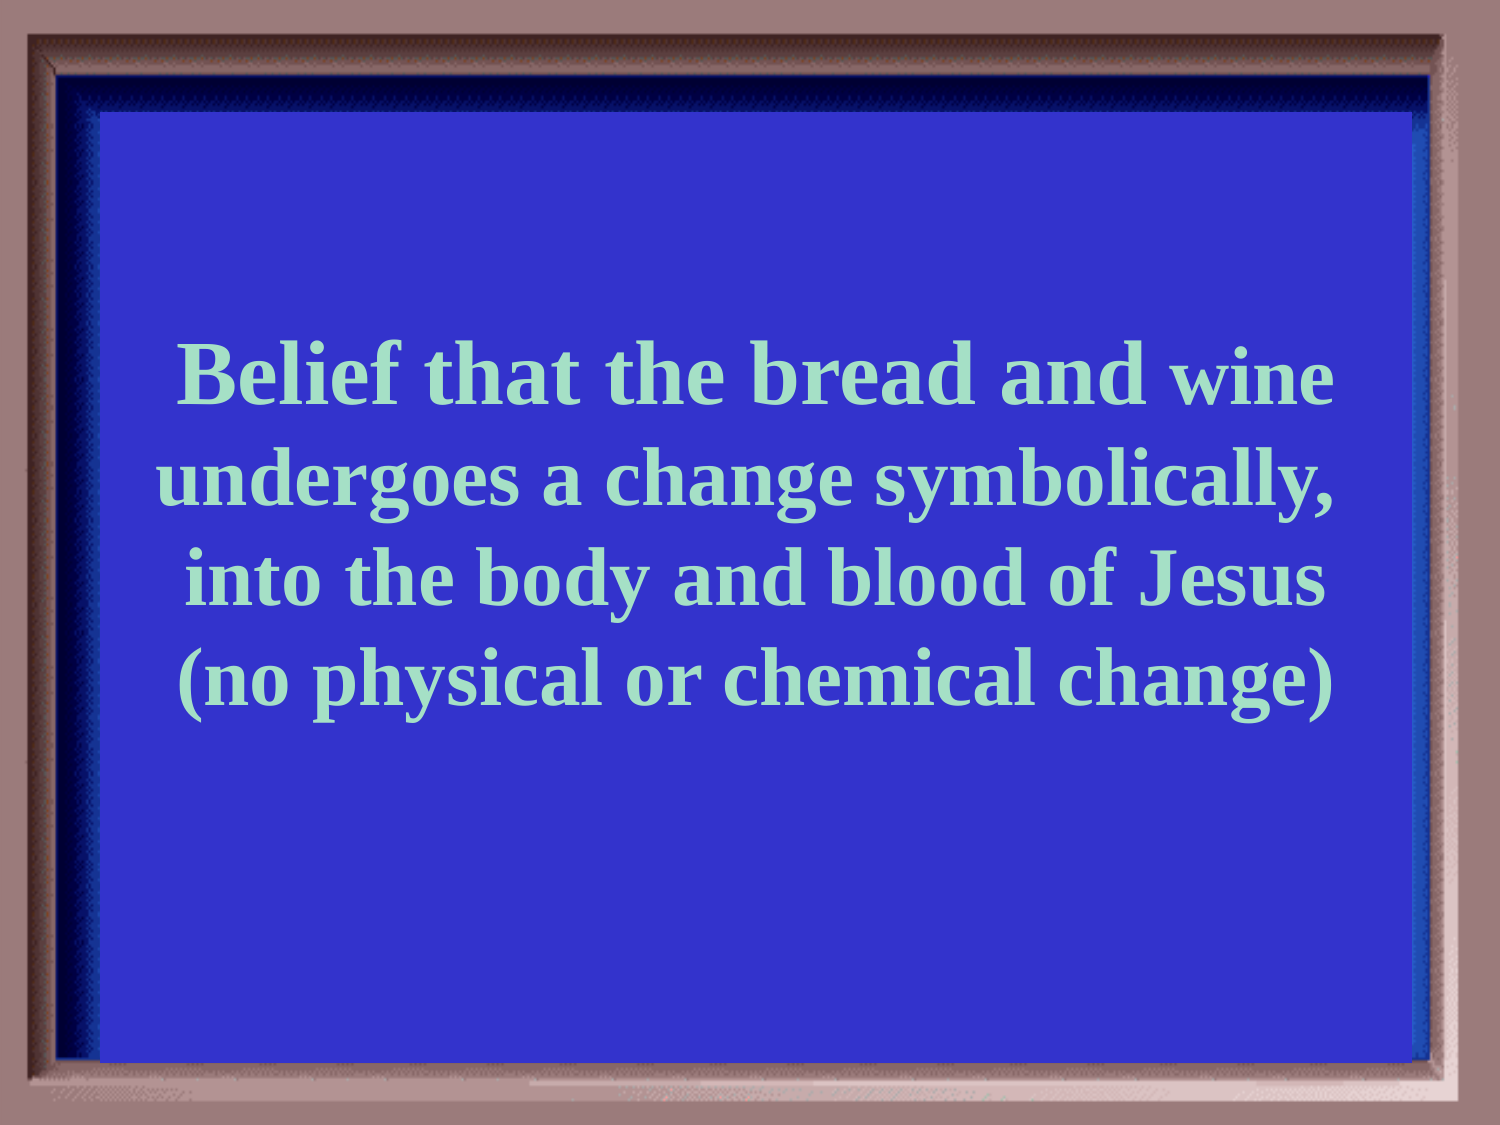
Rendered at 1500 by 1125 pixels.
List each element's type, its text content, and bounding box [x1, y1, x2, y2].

text_box [99, 112, 1413, 1063]
picture [0, 0, 1500, 1125]
text_box Belief that the bread and wine undergoes a change symbolically, into the body and blood of Jesus (no physical or chemical change) [140, 305, 1372, 730]
